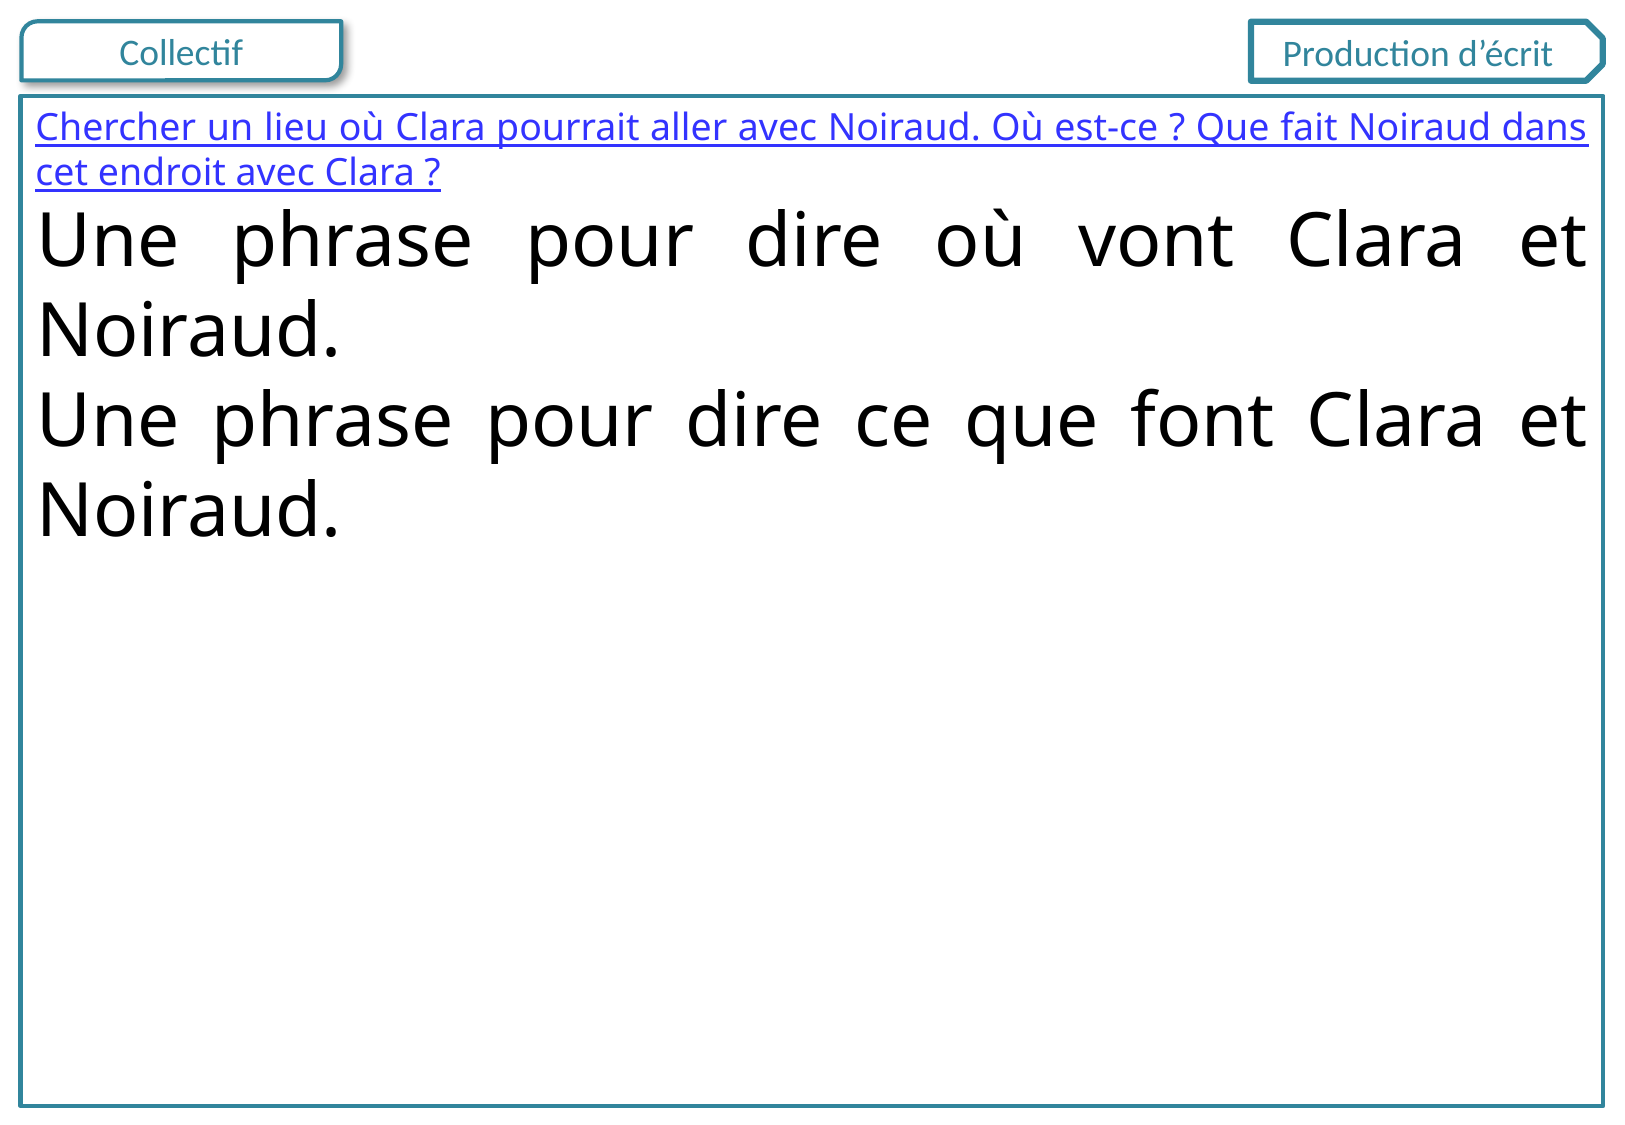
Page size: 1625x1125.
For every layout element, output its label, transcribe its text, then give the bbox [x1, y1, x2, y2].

list Production d’écrit [1251, 21, 1585, 81]
list Chercher un lieu où Clara pourrait aller avec Noiraud. Où est-ce ? Que fait Noiraud dans cet endroit avec Clara ? [18, 94, 1605, 1108]
list Une phrase pour dire où vont Clara et Noiraud. Une phrase pour dire ce que font Clara et Noiraud. [21, 184, 1604, 1106]
